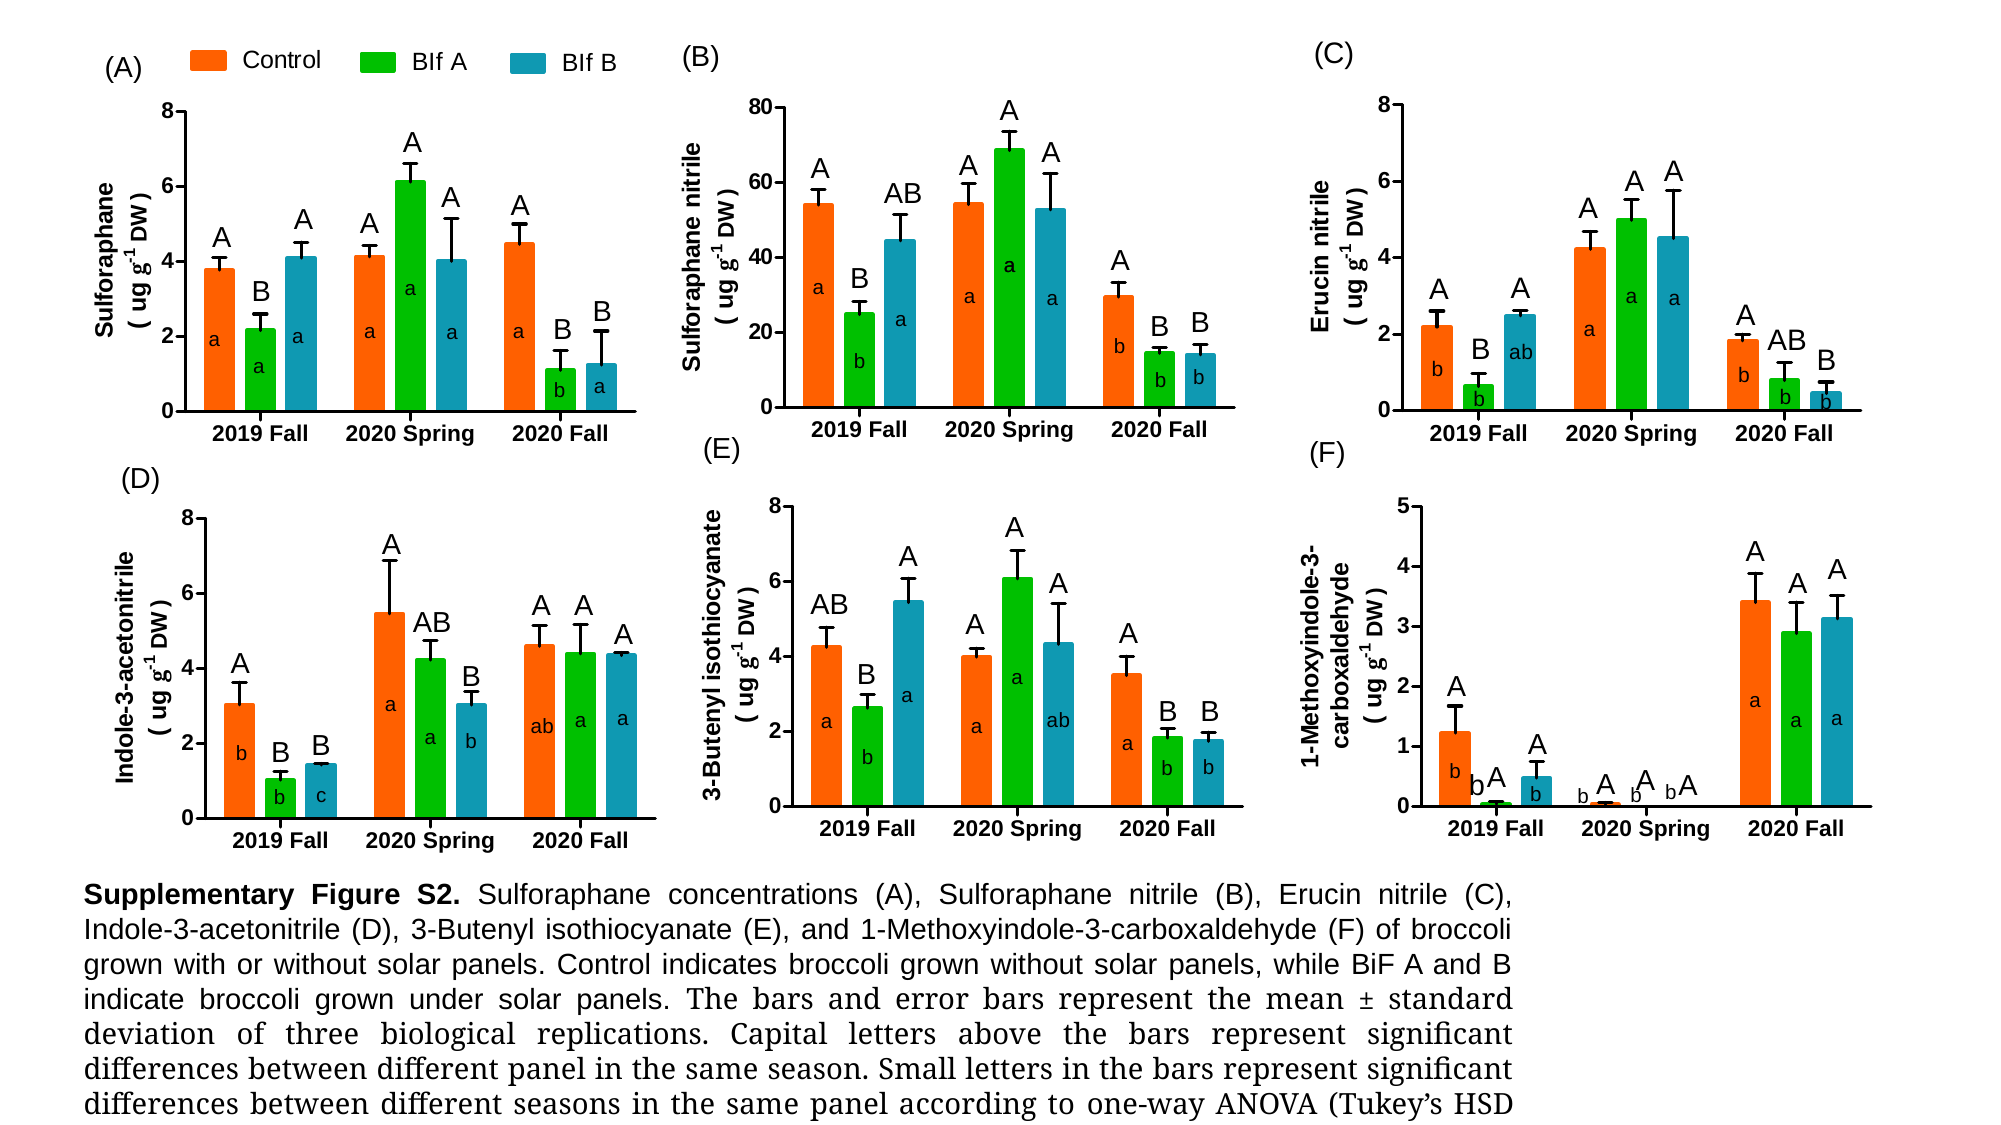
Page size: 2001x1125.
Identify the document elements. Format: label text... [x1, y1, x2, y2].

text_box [676, 410, 1312, 863]
text_box Supplementary Figure S2. Sulforaphane concentrations (A), Sulforaphane nitrile (B), Erucin nitrile (C), Indole-3-acetonitrile (D), 3-Butenyl isothiocyanate (E), and 1-Methoxyindole-3-carboxaldehyde (F) of broccoli grown with or without solar panels. Control indicates broccoli grown without solar panels, while BiF A and B indicate broccoli grown under solar panels. The bars and error bars represent the mean ± standard deviation of three biological replications. Capital letters above the bars represent significant differences between different panel in the same season. Small letters in the bars represent significant differences between different seasons in the same panel according to one-way ANOVA (Tukey’s HSD test, p < 0.05). [69, 867, 1529, 1125]
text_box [1283, 14, 1931, 414]
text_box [656, 18, 1283, 410]
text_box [69, 25, 705, 468]
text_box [89, 468, 725, 875]
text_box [1274, 414, 1941, 863]
